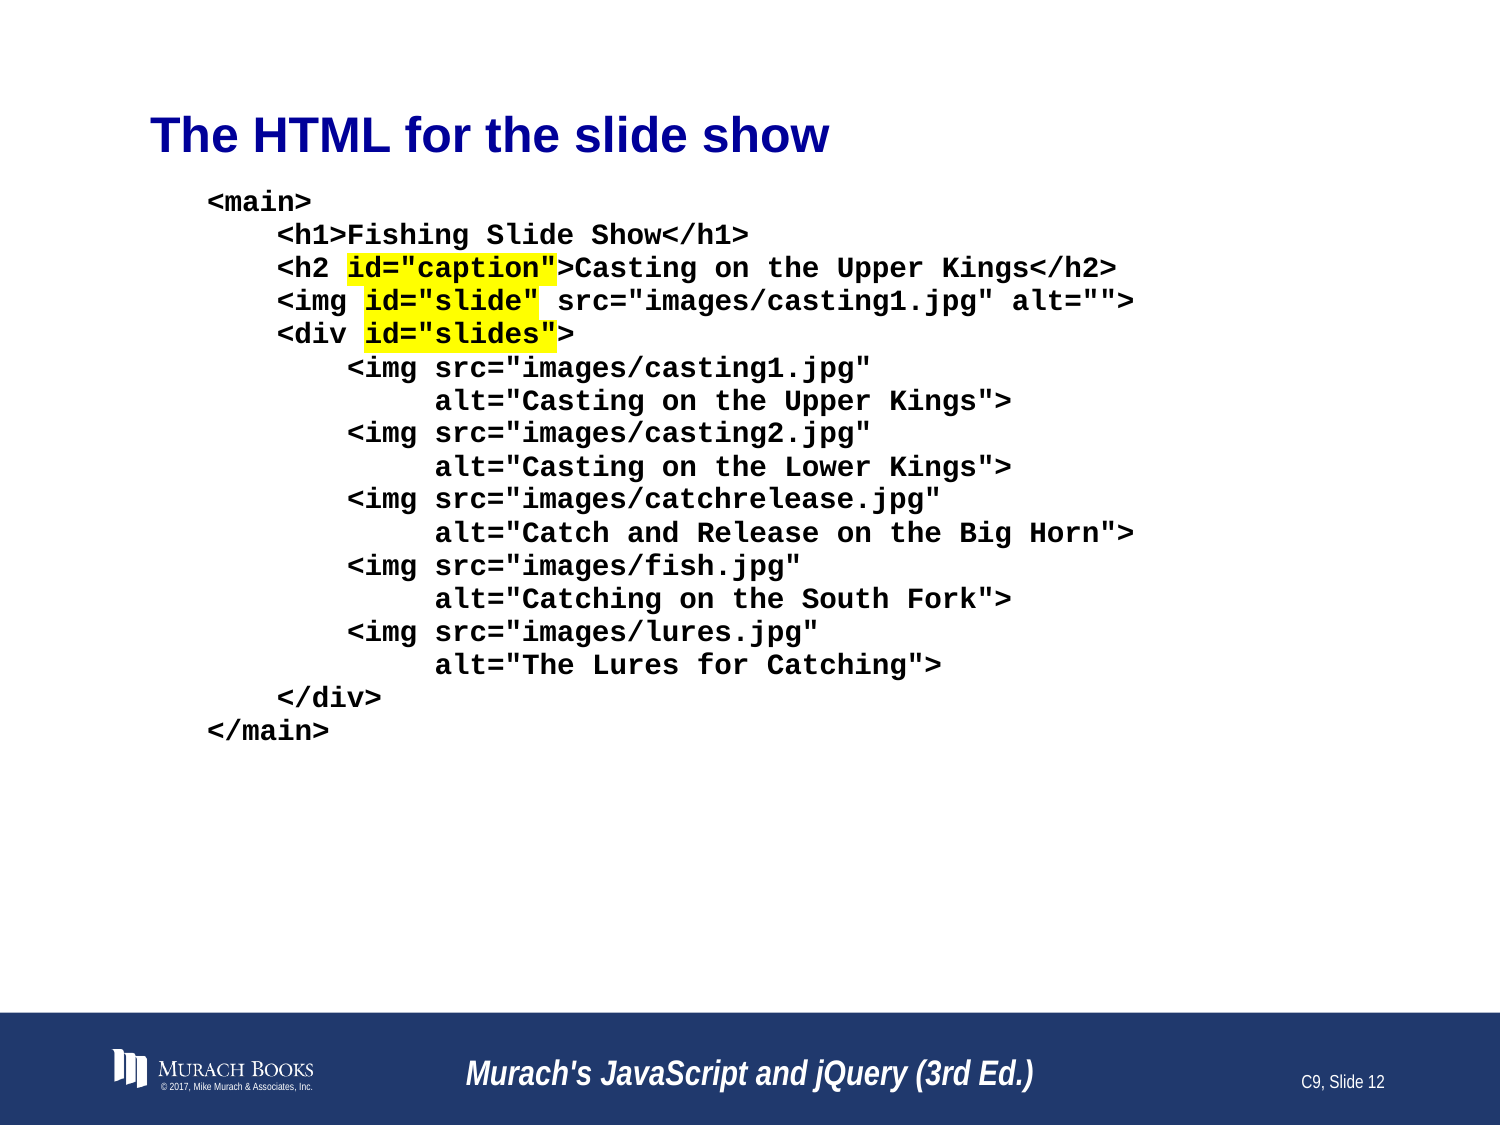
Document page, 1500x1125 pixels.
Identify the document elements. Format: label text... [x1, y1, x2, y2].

footer © 2017, Mike Murach & Associates, Inc. [12, 1025, 463, 1100]
title The HTML for the slide show [150, 102, 1350, 164]
slide_number Murach's JavaScript and jQuery (3rd Ed.) [463, 1025, 1050, 1100]
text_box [149, 187, 1350, 788]
slide_number C9, Slide 12 [1087, 1025, 1400, 1100]
